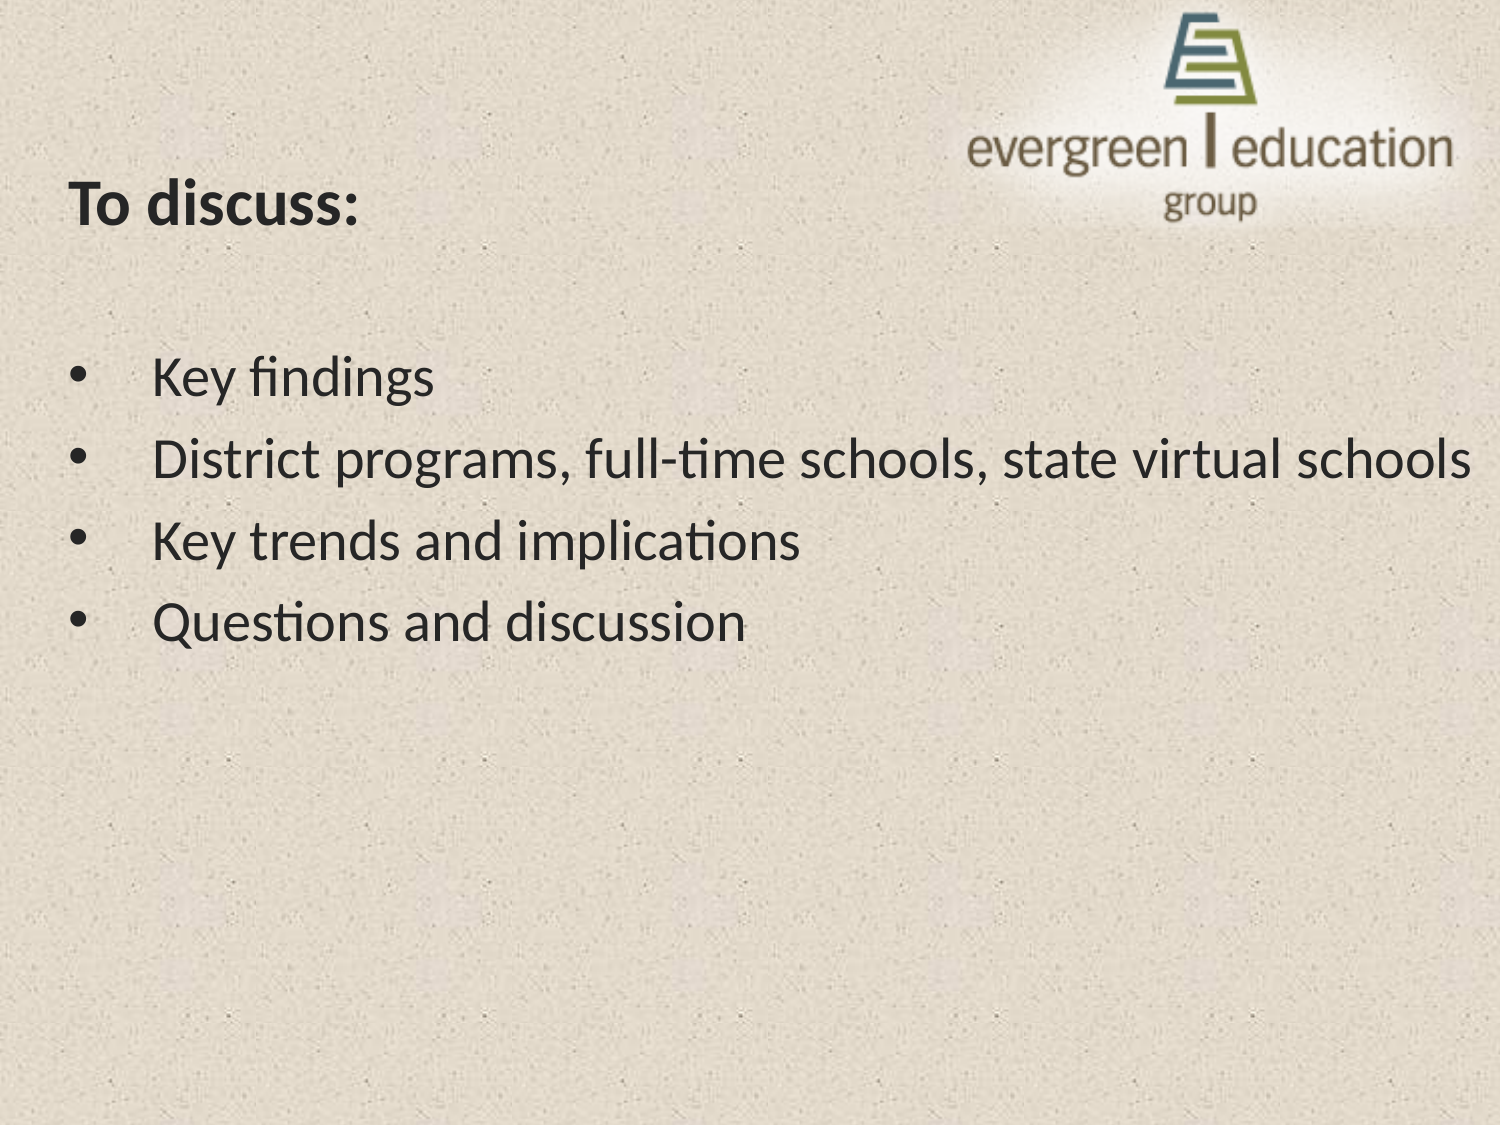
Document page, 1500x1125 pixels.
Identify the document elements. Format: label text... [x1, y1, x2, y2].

picture [0, 0, 1500, 1125]
subtitle To discuss: Key findings District programs, full-time schools, state virtual schools Key trends and implications Questions and discussion [53, 57, 1500, 1125]
